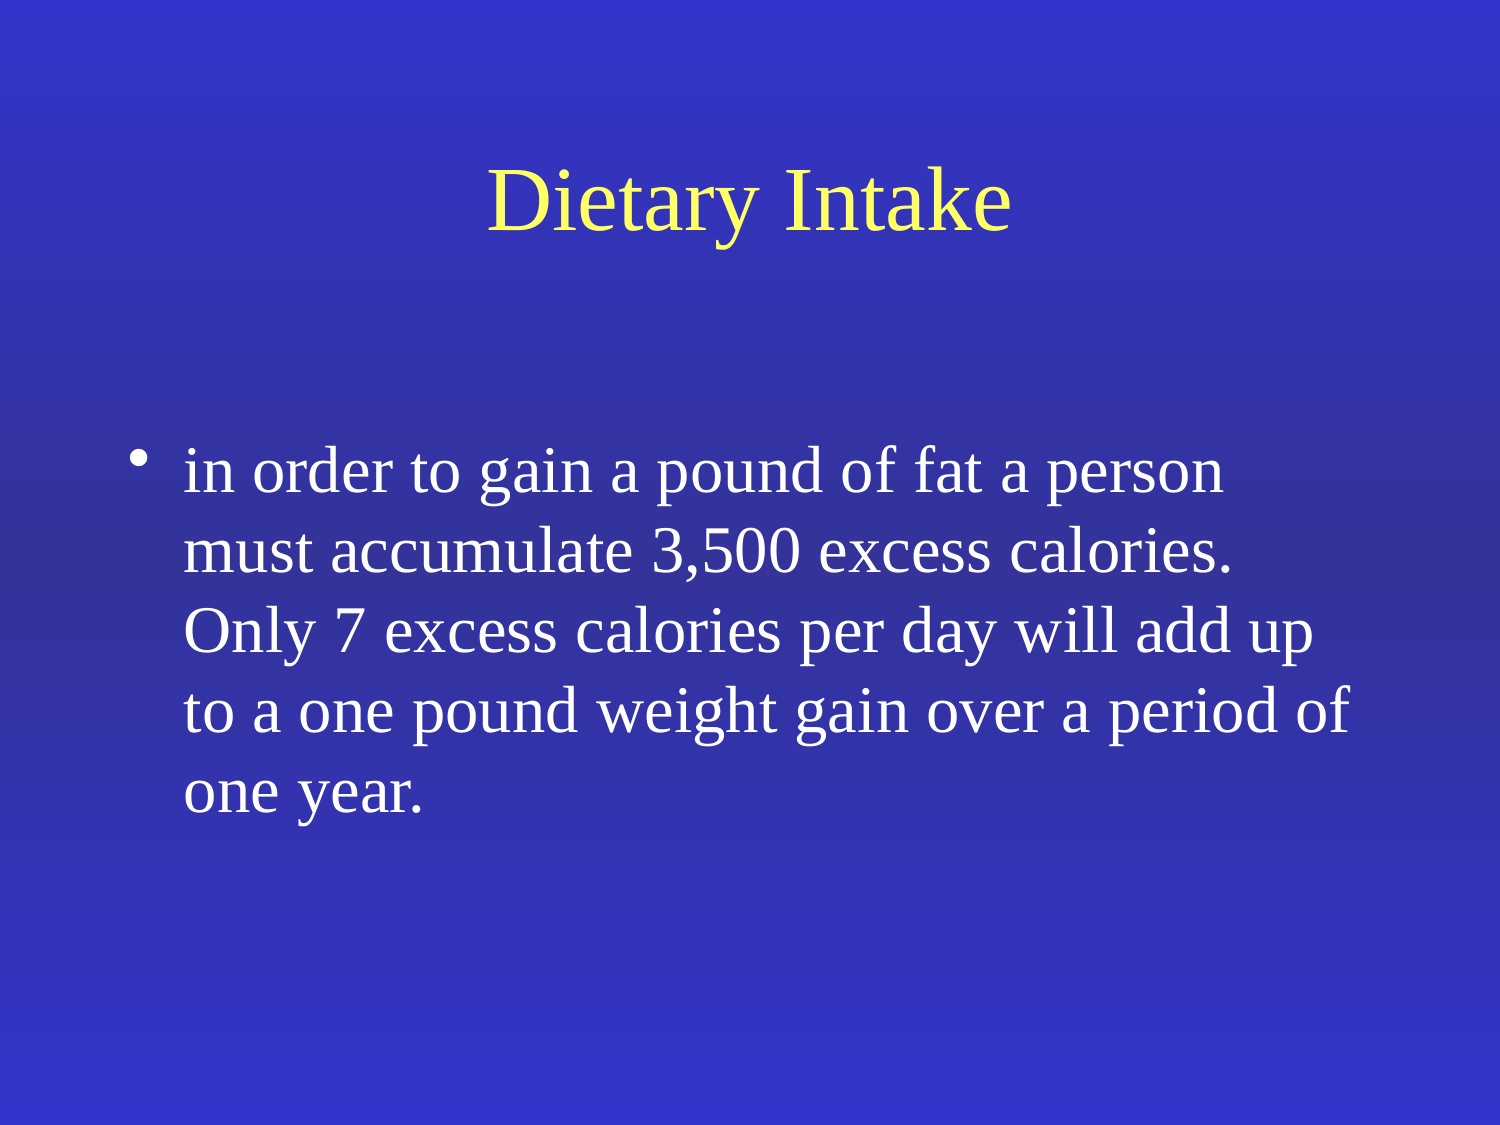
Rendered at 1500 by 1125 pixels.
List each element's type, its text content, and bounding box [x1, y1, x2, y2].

title Dietary Intake [112, 99, 1388, 288]
list in order to gain a pound of fat a person must accumulate 3,500 excess calories. Only 7 excess calories per day will add up to a one pound weight gain over a period of one year. [112, 324, 1388, 1001]
